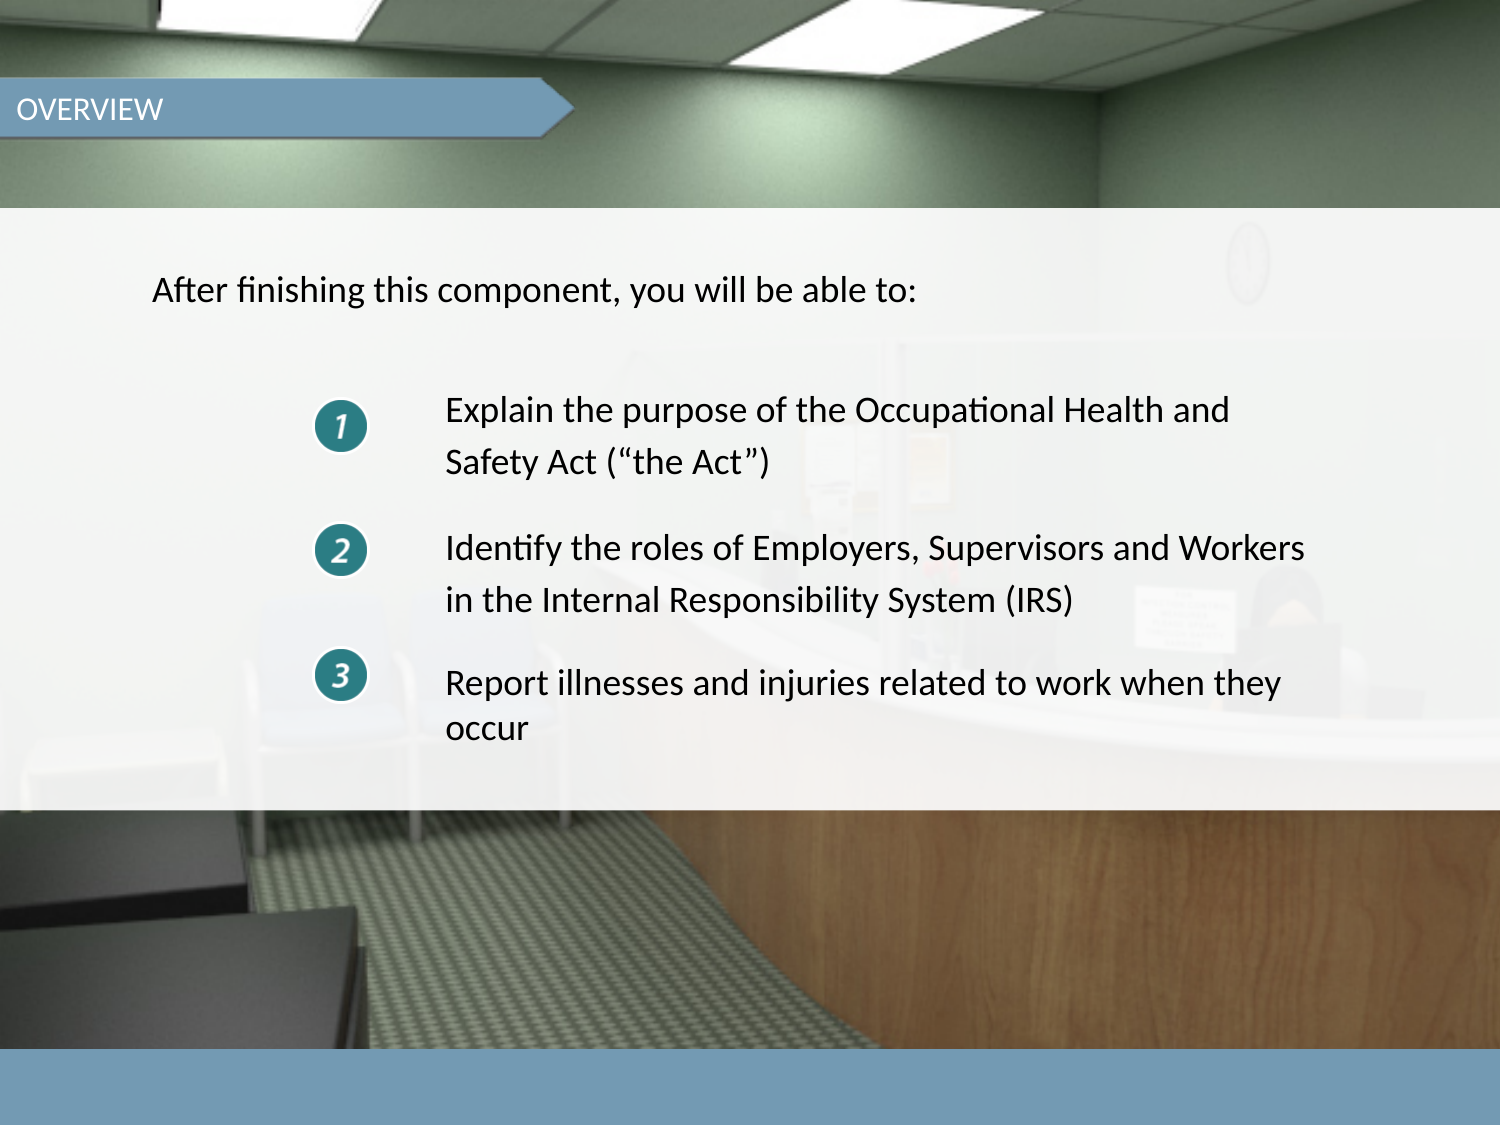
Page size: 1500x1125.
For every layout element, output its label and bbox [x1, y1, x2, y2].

text_box [312, 646, 1306, 758]
text_box [312, 371, 1306, 492]
picture [0, 0, 1500, 1125]
text_box [312, 508, 1333, 629]
